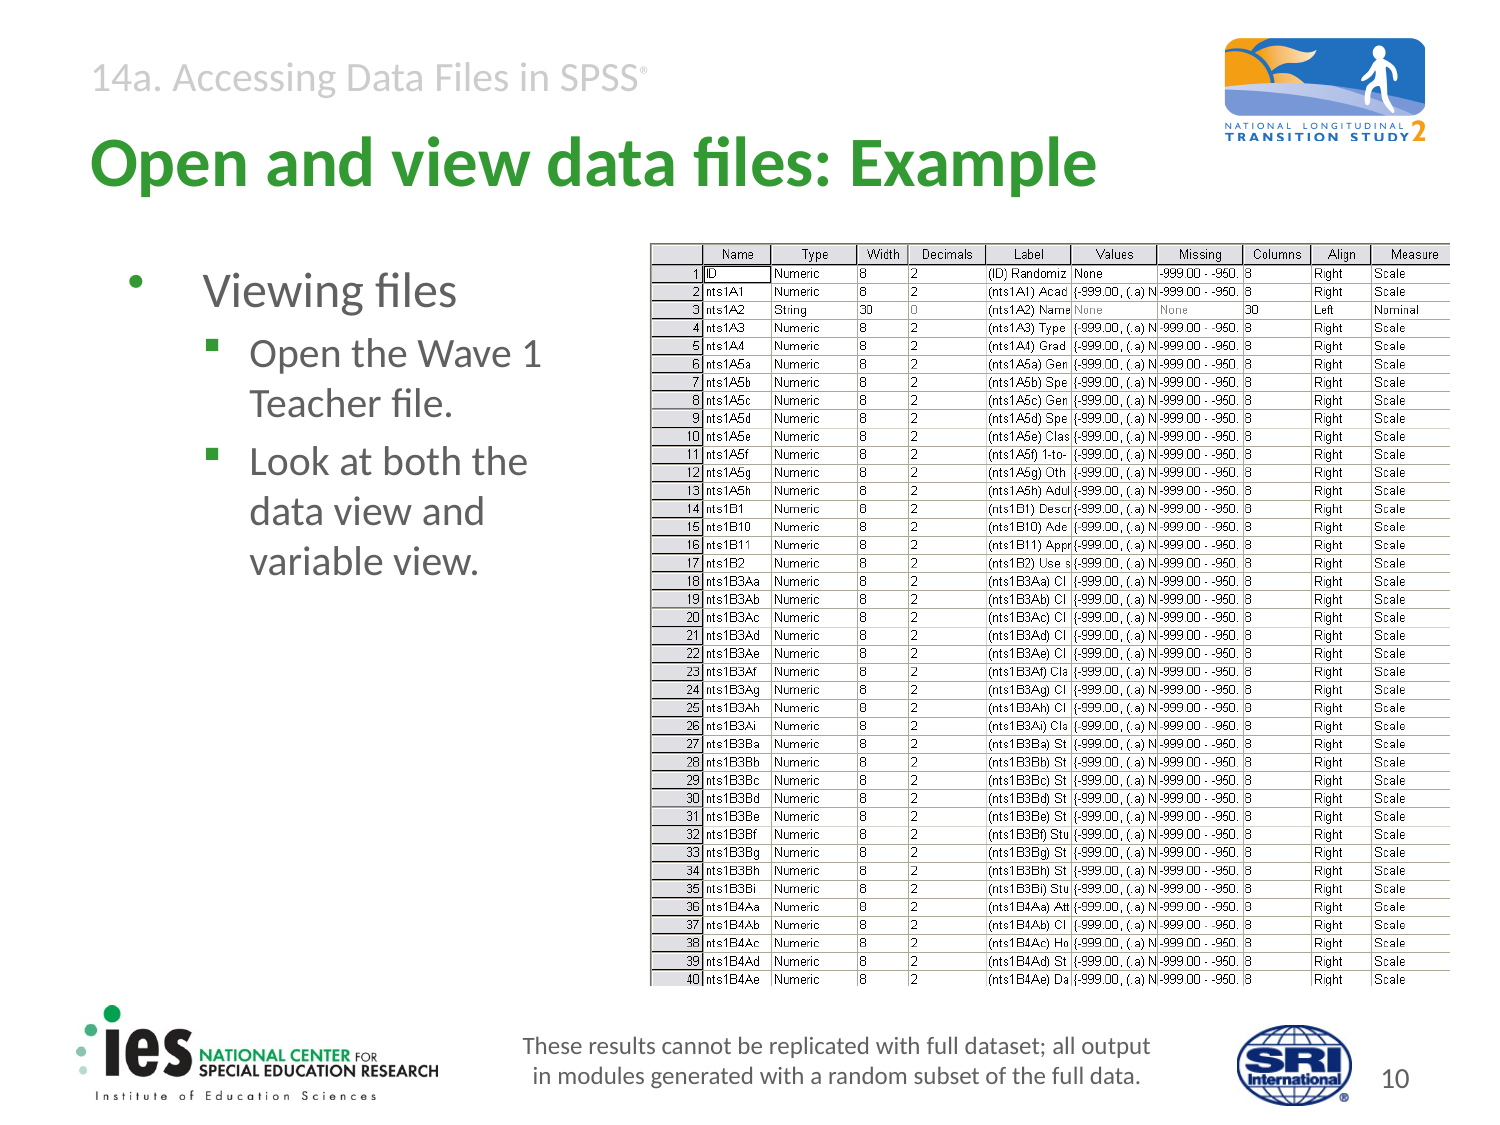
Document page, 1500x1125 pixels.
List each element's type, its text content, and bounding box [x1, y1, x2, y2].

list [649, 243, 1451, 987]
slide_number 9 [1321, 1051, 1426, 1125]
list Viewing files Open the Wave 1 Teacher file. Look at both the data view and variable view. [112, 249, 601, 926]
picture [1237, 1025, 1352, 1106]
footer These results cannot be replicated with full dataset; all output in modules generated with a random subset of the full data. [437, 1021, 1238, 1101]
title Open and view data files: Example [74, 90, 1426, 226]
picture [76, 1005, 438, 1100]
